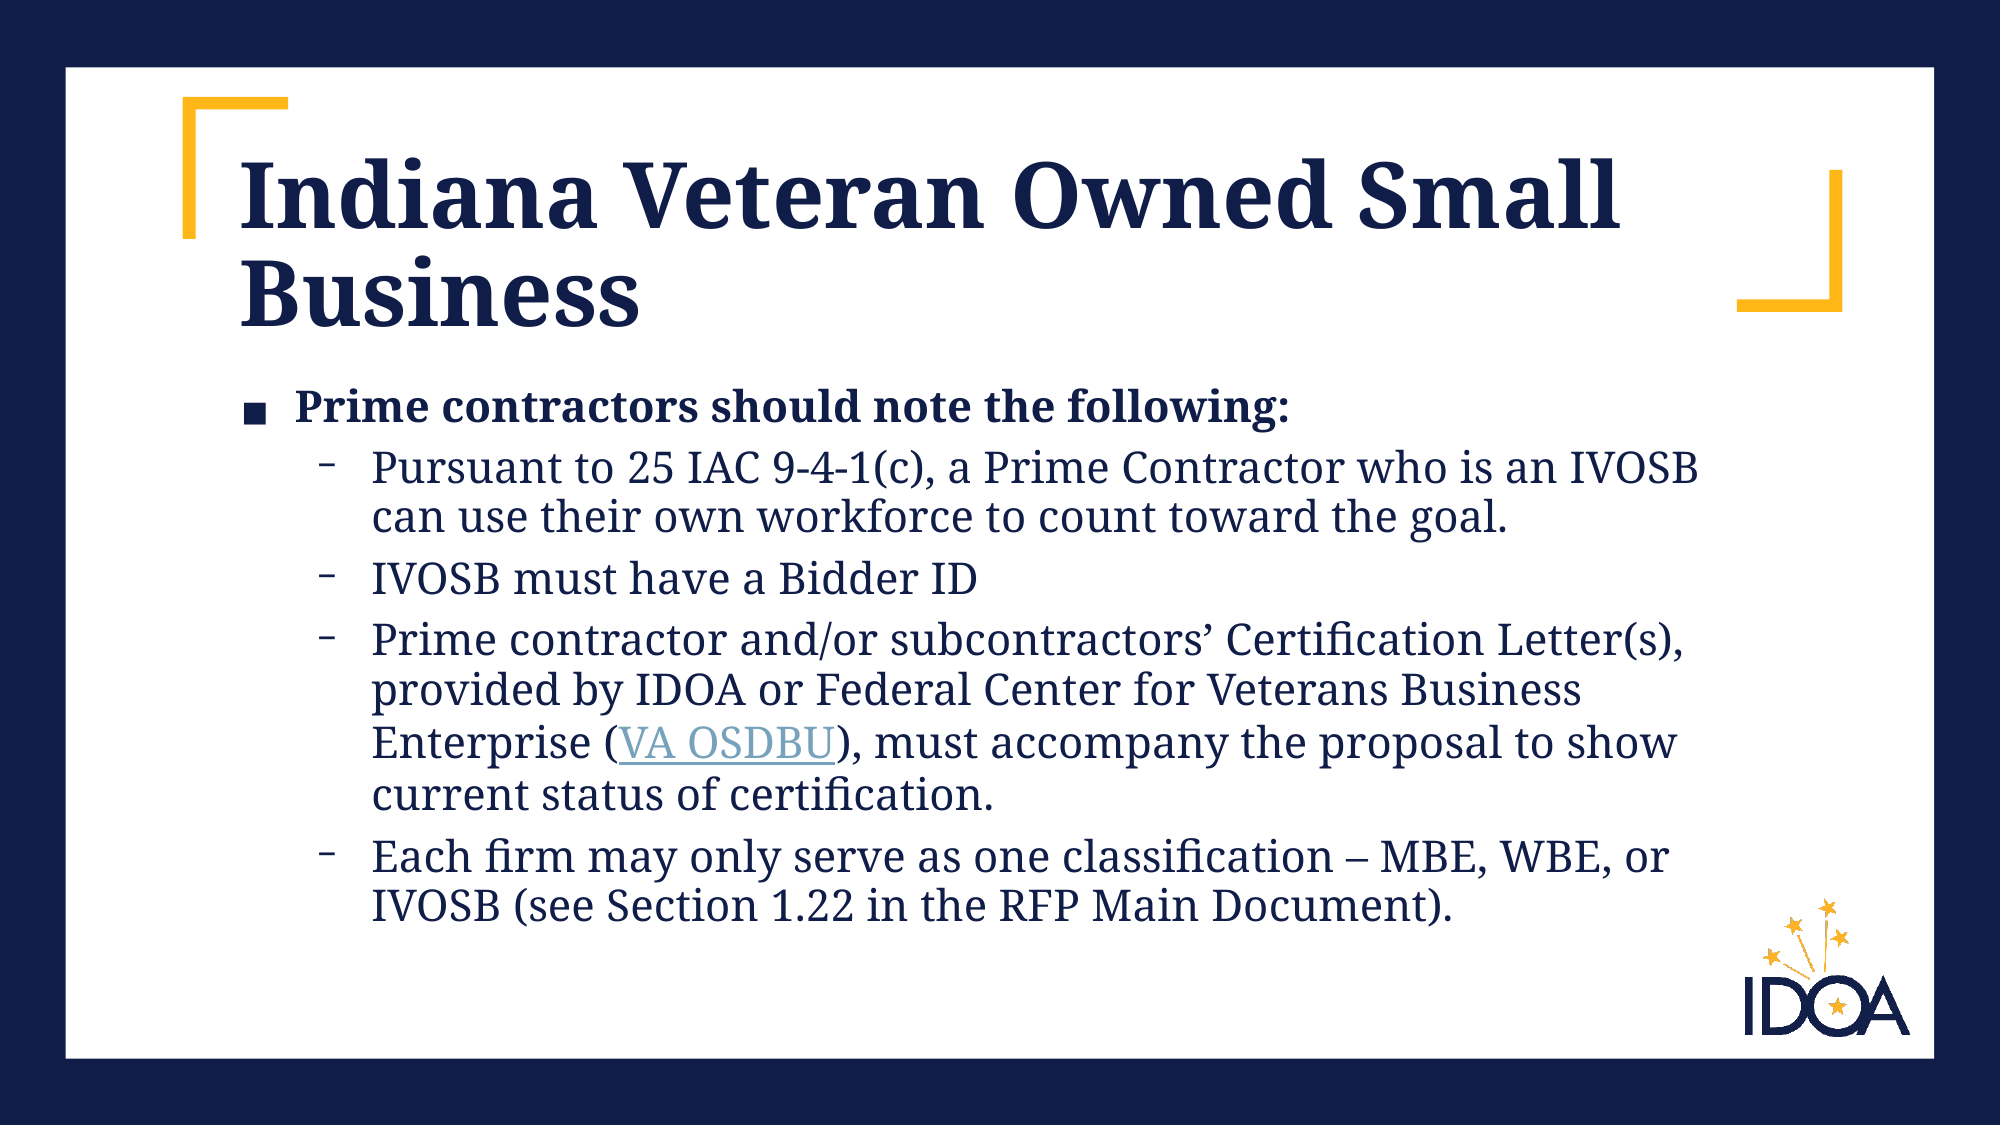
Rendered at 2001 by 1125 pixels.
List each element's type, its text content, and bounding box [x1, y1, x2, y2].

list Prime contractors should note the following: Pursuant to 25 IAC 9-4-1(c), a Prime Contractor who is an IVOSB can use their own workforce to count toward the goal. IVOSB must have a Bidder ID Prime contractor and/or subcontractors’ Certification Letter(s), provided by IDOA or Federal Center for Veterans Business Enterprise (VA OSDBU), must accompany the proposal to show current status of certification. Each firm may only serve as one classification – MBE, WBE, or IVOSB (see Section 1.22 in the RFP Main Document). [225, 375, 1800, 951]
title Indiana Veteran Owned Small Business [225, 142, 1800, 279]
picture [1702, 857, 1959, 1114]
